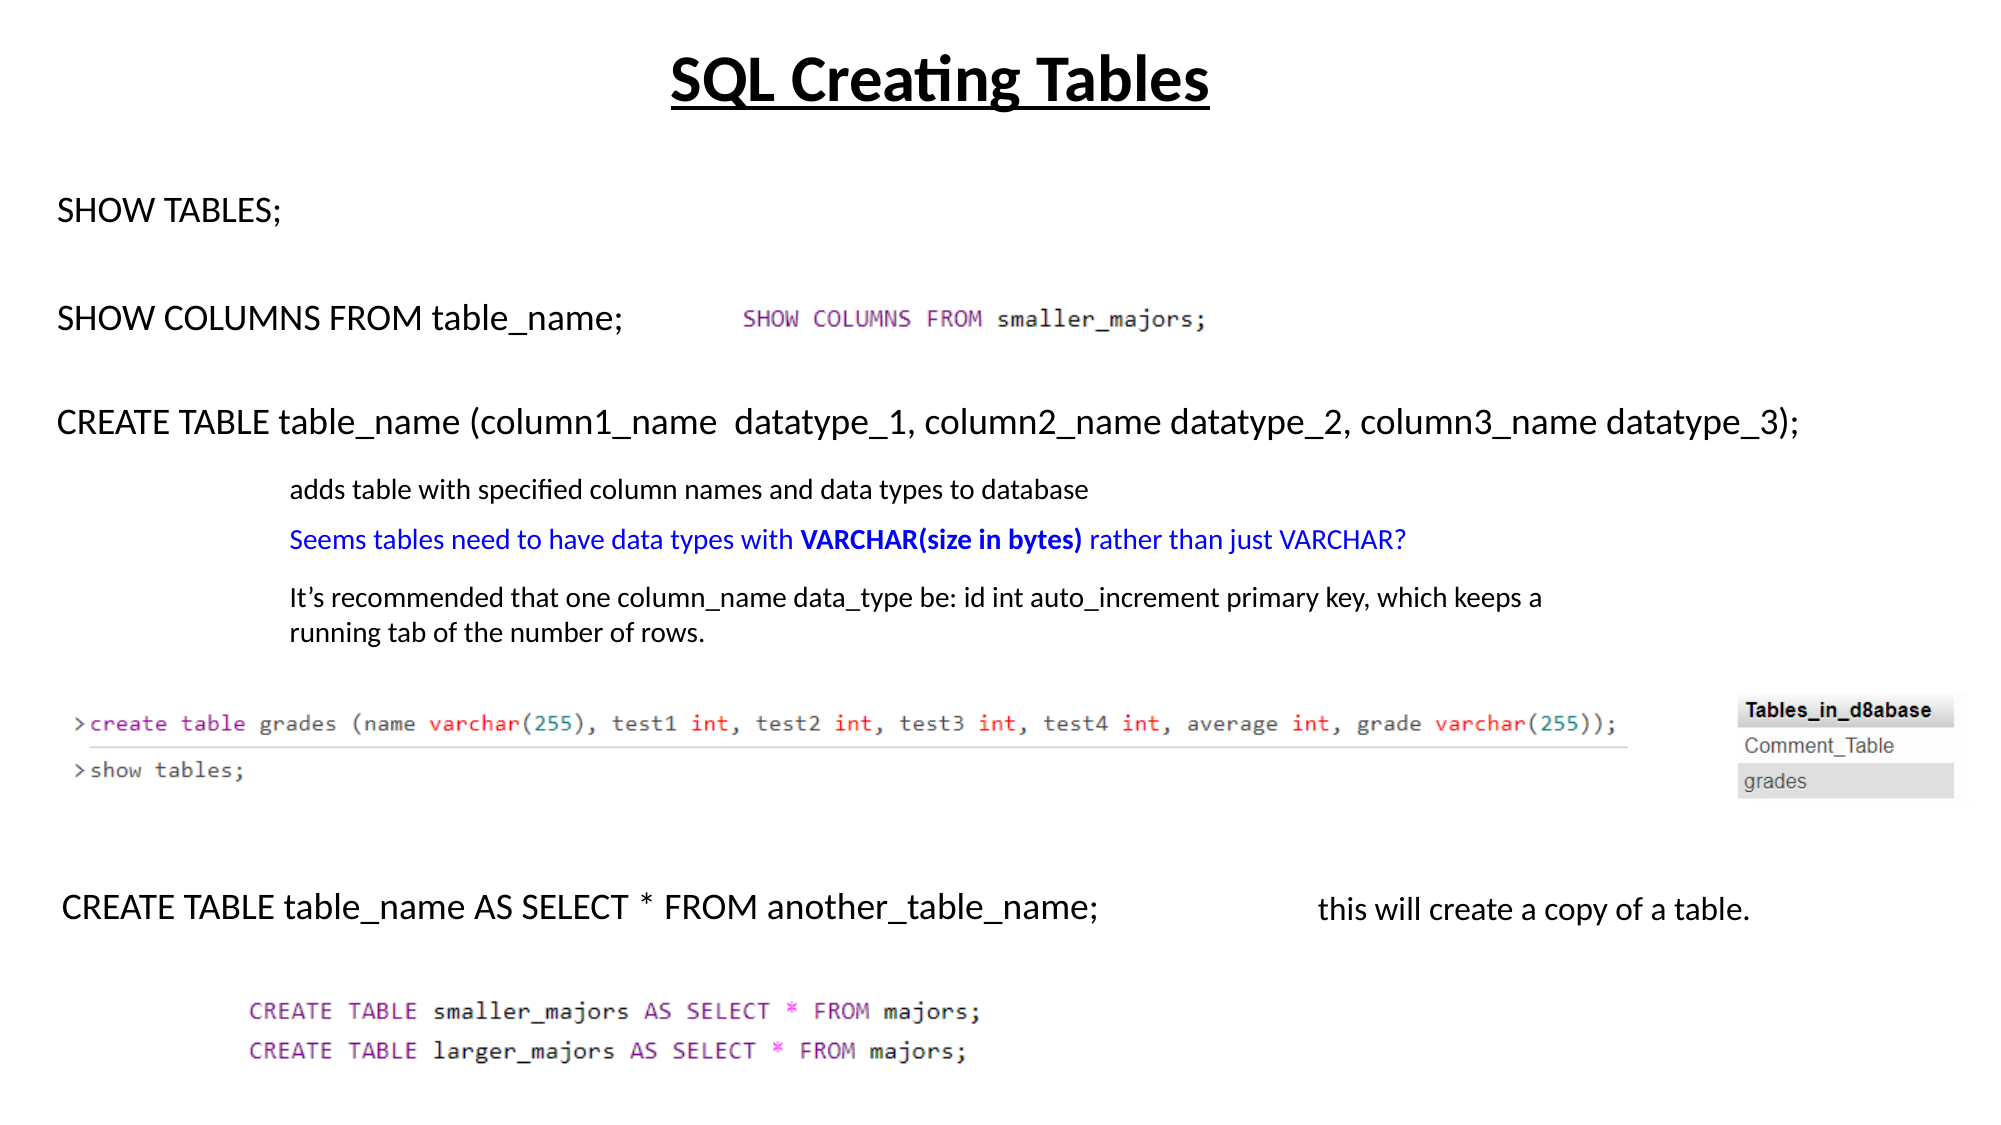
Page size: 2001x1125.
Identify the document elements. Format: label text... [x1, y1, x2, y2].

picture [245, 989, 988, 1081]
text_box Seems tables need to have data types with VARCHAR(size in bytes) rather than just VARCHAR? [274, 513, 1608, 563]
text_box SHOW TABLES; [42, 178, 449, 238]
text_box adds table with specified column names and data types to database [274, 462, 1143, 513]
text_box this will create a copy of a table. [1303, 879, 1900, 935]
picture [1733, 692, 1978, 805]
picture [737, 296, 1214, 335]
text_box CREATE TABLE table_name AS SELECT * FROM another_table_name; [47, 874, 1121, 935]
text_box CREATE TABLE table_name (column1_name datatype_1, column2_name datatype_2, column3_name datatype_3); [42, 389, 1839, 450]
picture [64, 706, 1628, 786]
text_box It’s recommended that one column_name data_type be: id int auto_increment primary key, which keeps a running tab of the number of rows. [274, 570, 1608, 656]
text_box SHOW COLUMNS FROM table_name; [42, 285, 729, 346]
text_box SQL Creating Tables [655, 27, 1225, 123]
